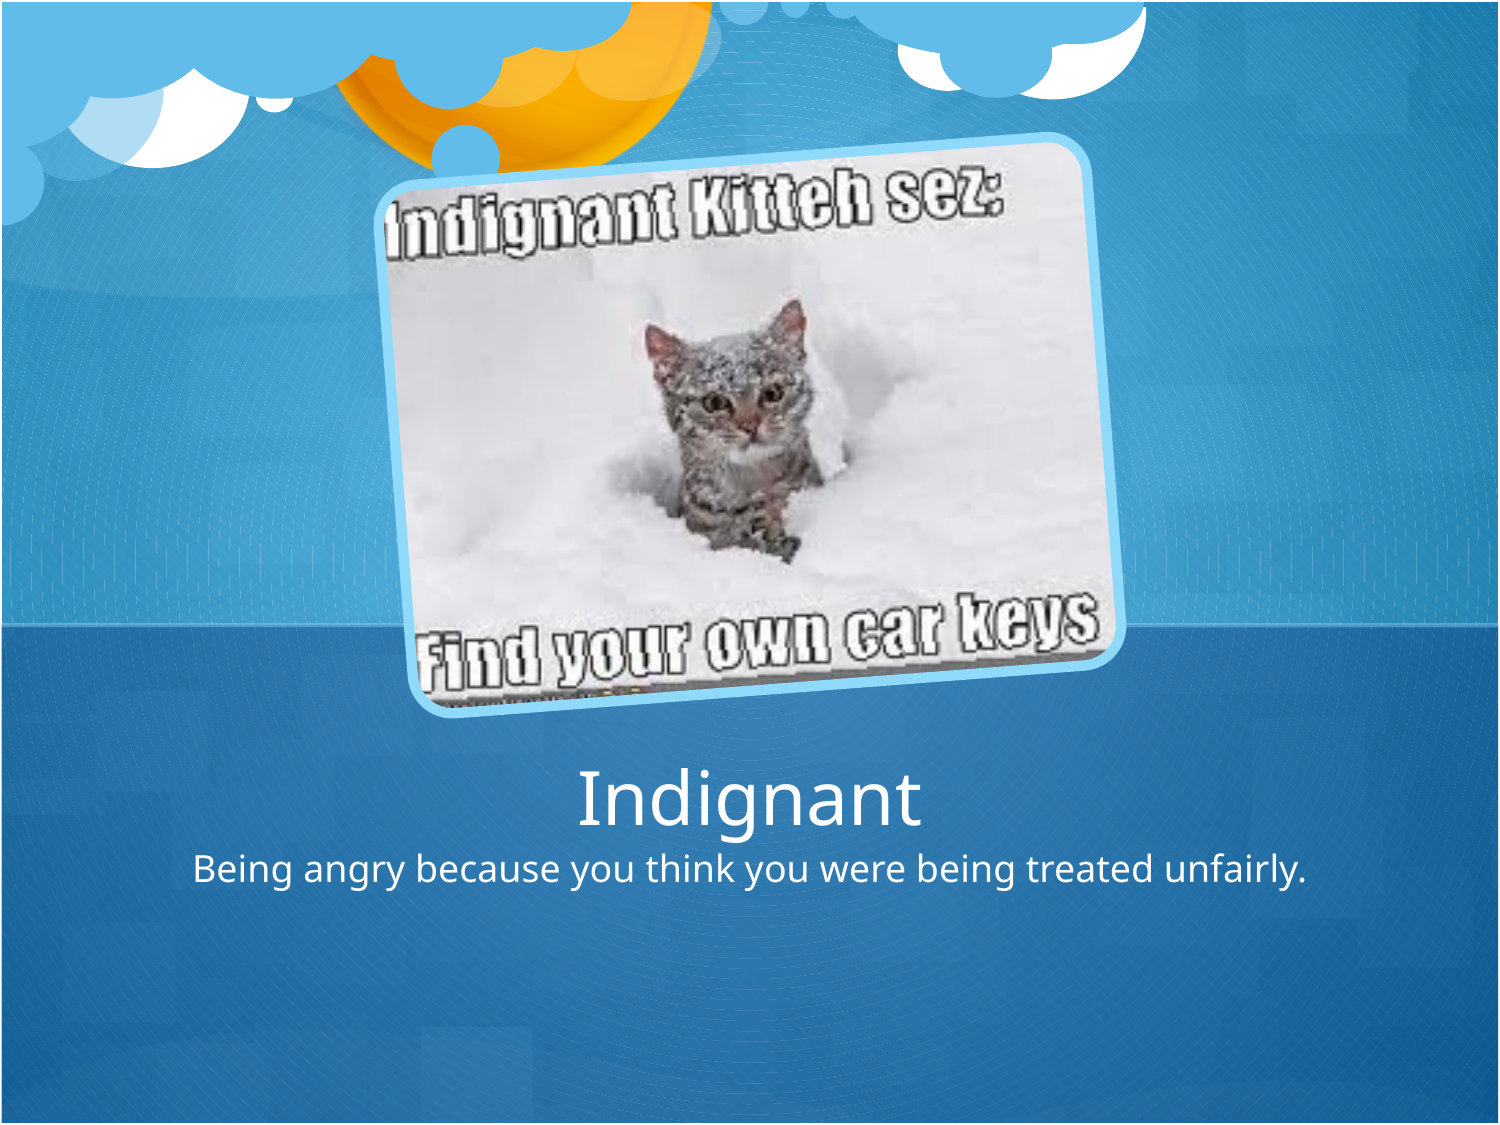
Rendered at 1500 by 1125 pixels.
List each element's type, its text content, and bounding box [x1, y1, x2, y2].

picture [2, 2, 1498, 1123]
title Indignant [116, 729, 1383, 848]
list Being angry because you think you were being treated unfairly. [116, 848, 1383, 1048]
